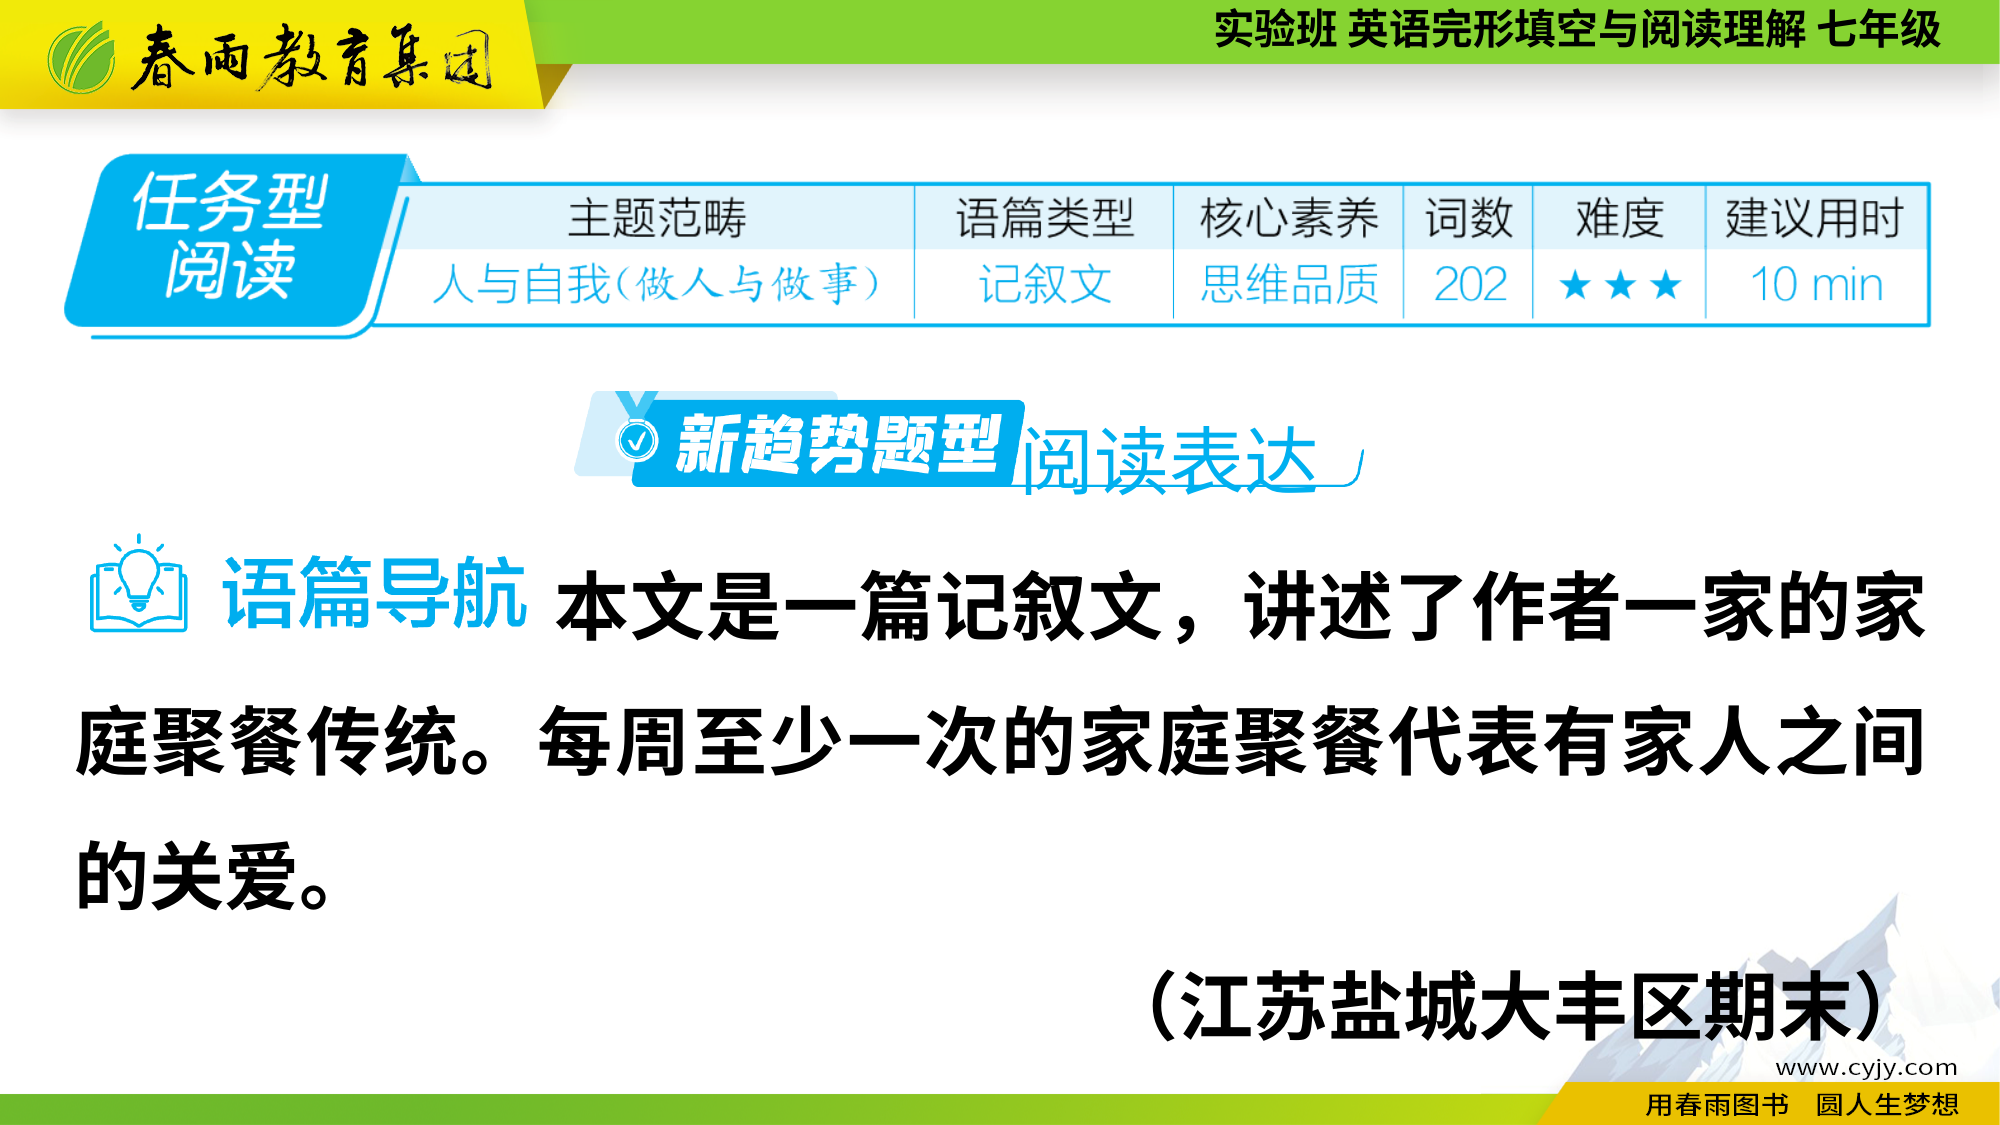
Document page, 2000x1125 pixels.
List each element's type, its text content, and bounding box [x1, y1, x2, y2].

text_box 阅读表达 [59, 361, 1944, 506]
picture [0, 0, 2000, 1125]
text_box （江苏盐城大丰区期末） [834, 907, 1944, 1058]
list 本文是一篇记叙文，讲述了作者一家的家庭聚餐传统。每周至少一次的家庭聚餐代表有家人之间的关爱。 [59, 506, 1944, 931]
